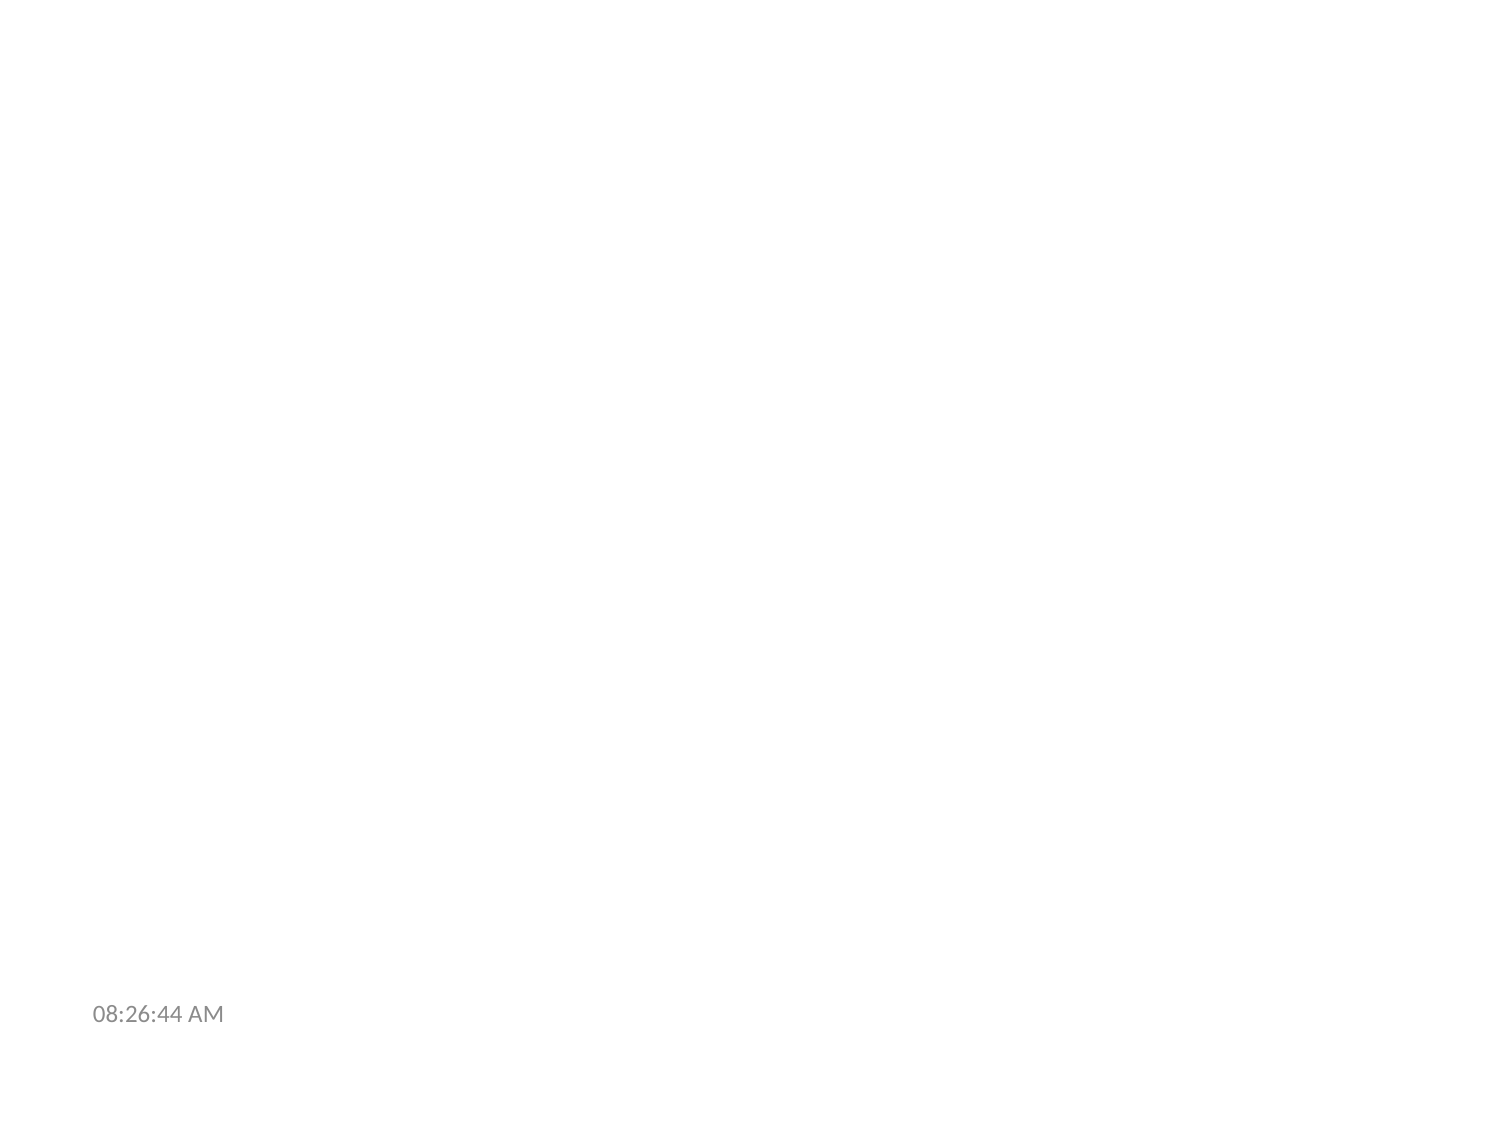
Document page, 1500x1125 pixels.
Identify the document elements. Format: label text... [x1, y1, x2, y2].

text_box 3:35:09 PM [77, 982, 428, 1043]
